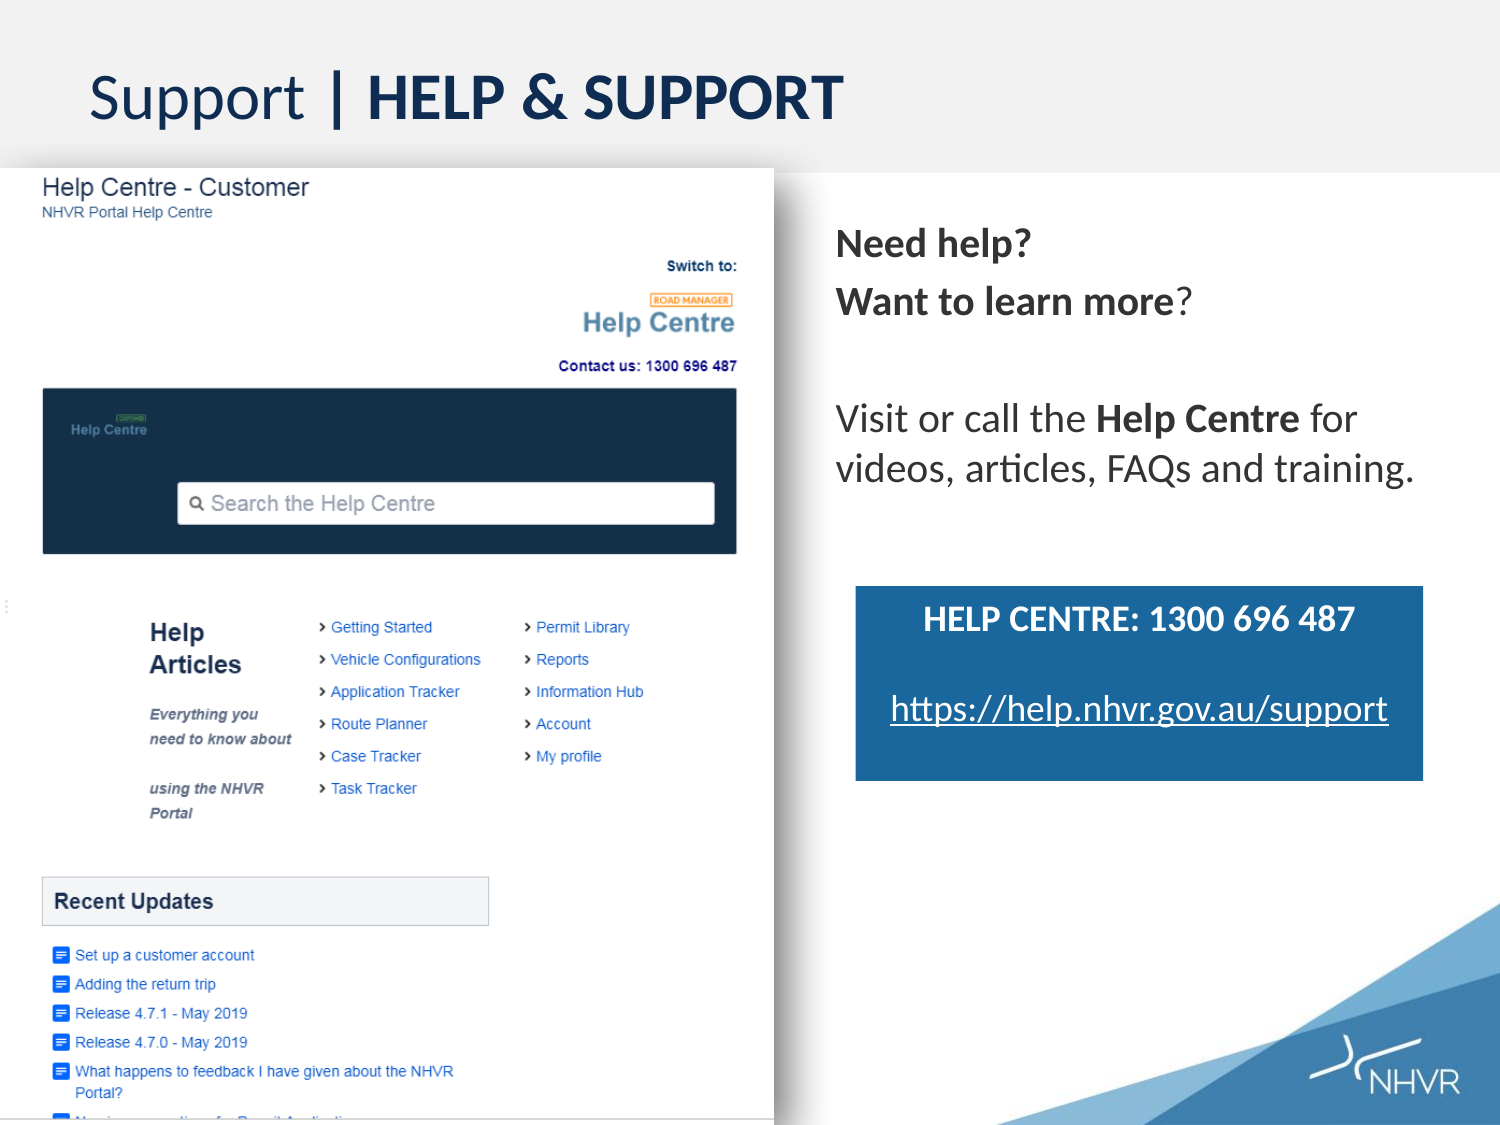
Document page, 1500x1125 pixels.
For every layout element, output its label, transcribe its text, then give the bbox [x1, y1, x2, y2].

text_box HELP CENTRE: 1300 696 487 https://help.nhvr.gov.au/support [855, 586, 1424, 781]
picture [0, 168, 1500, 1125]
list Need help? Want to learn more? Visit or call the Help Centre for videos, articles, FAQs and training. [822, 208, 1461, 468]
title Support | HELP & SUPPORT [75, 45, 1425, 173]
